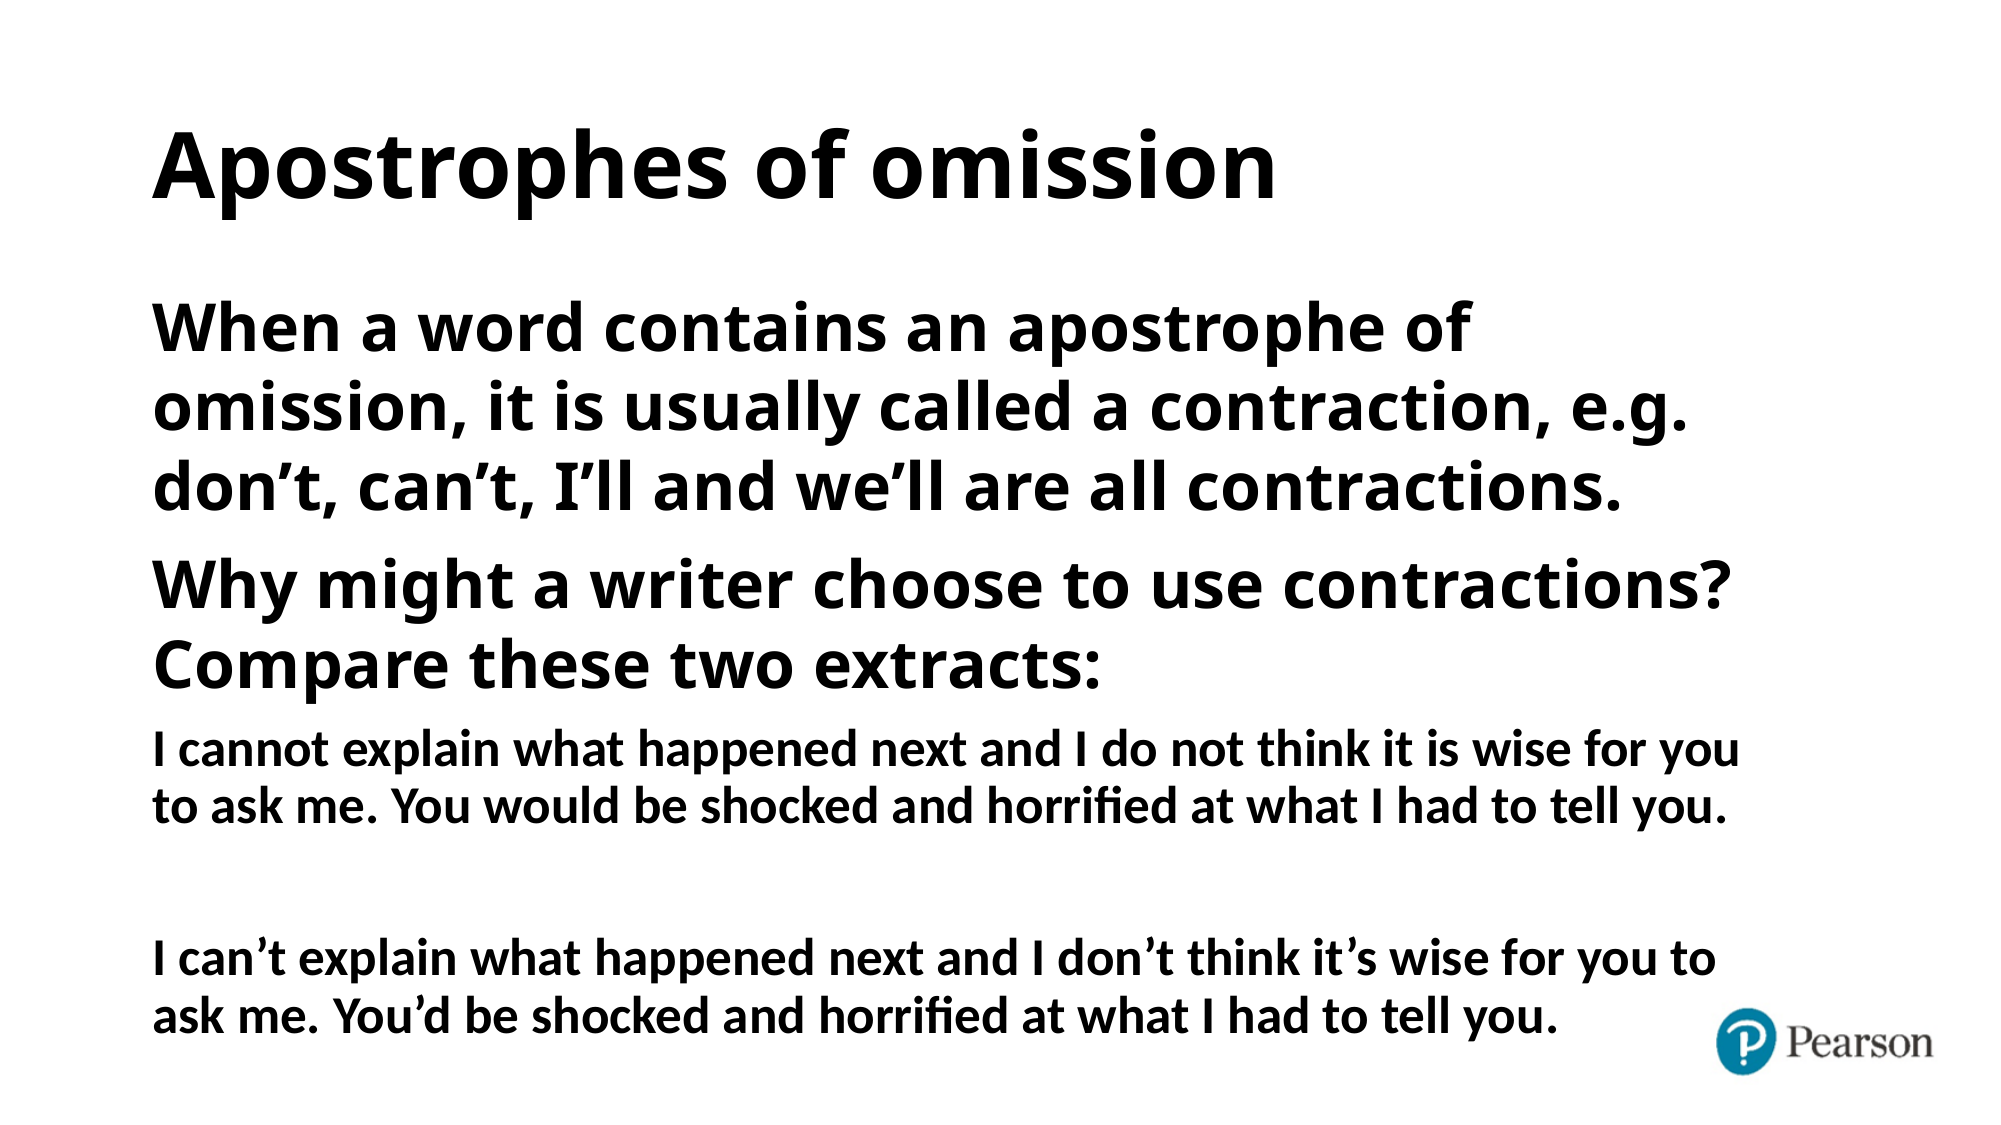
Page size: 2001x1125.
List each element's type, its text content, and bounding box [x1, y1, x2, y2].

title Apostrophes of omission [137, 59, 1863, 278]
picture [1706, 993, 1944, 1086]
list When a word contains an apostrophe of omission, it is usually called a contraction, e.g. don’t, can’t, I’ll and we’ll are all contractions. Why might a writer choose to use contractions? Compare these two extracts: I cannot explain what happened next and I do not think it is wise for you to ask me. You would be shocked and horrified at what I had to tell you. I can’t explain what happened next and I don’t think it’s wise for you to ask me. You’d be shocked and horrified at what I had to tell you. [137, 277, 1805, 1062]
